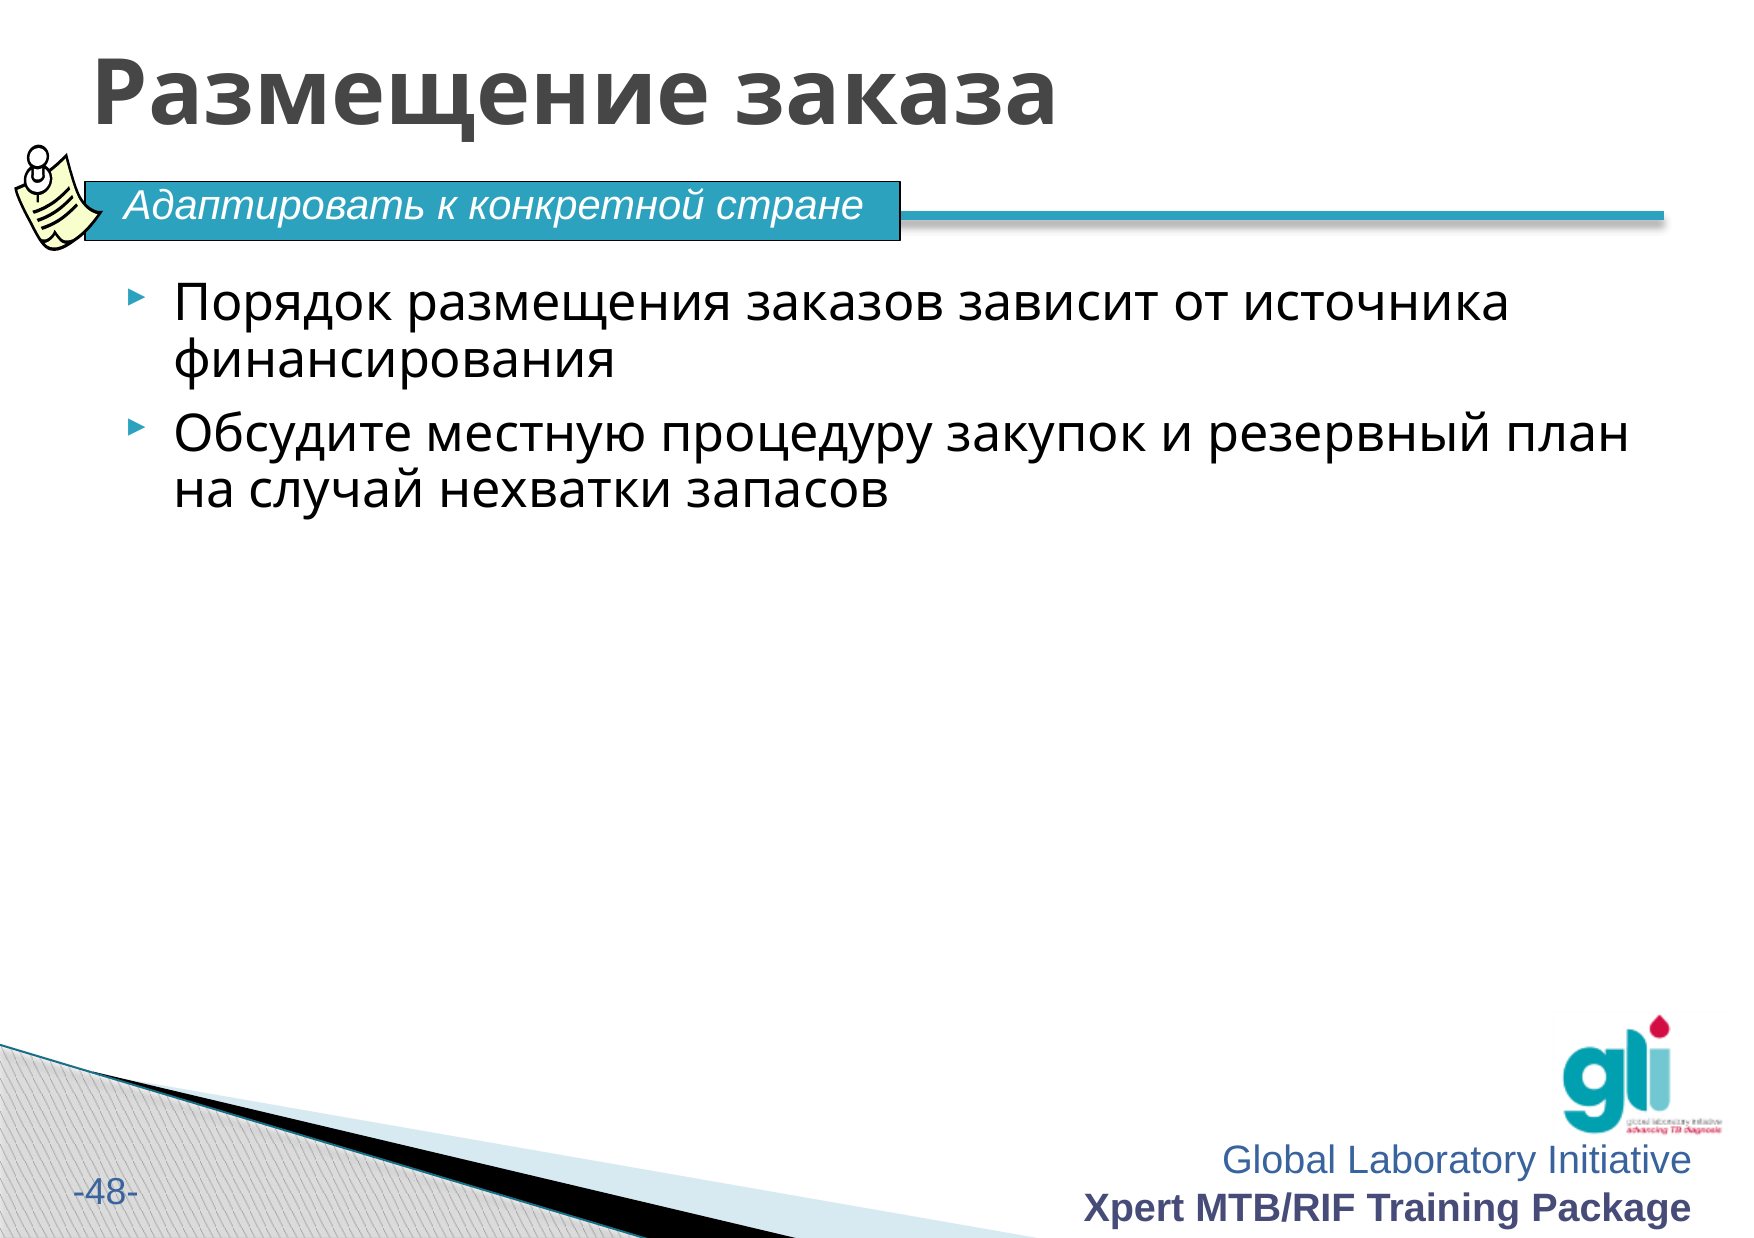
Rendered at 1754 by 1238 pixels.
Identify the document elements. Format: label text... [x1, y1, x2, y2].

picture [14, 143, 104, 253]
list Порядок размещения заказов зависит от источника финансирования Обсудите местную процедуру закупок и резервный план на случай нехватки запасов [87, 267, 1666, 996]
title Размещение заказа [73, 4, 1652, 171]
text_box Адаптировать к конкретной стране [108, 169, 1006, 235]
picture [1553, 1011, 1727, 1139]
text_box [108, 235, 901, 241]
